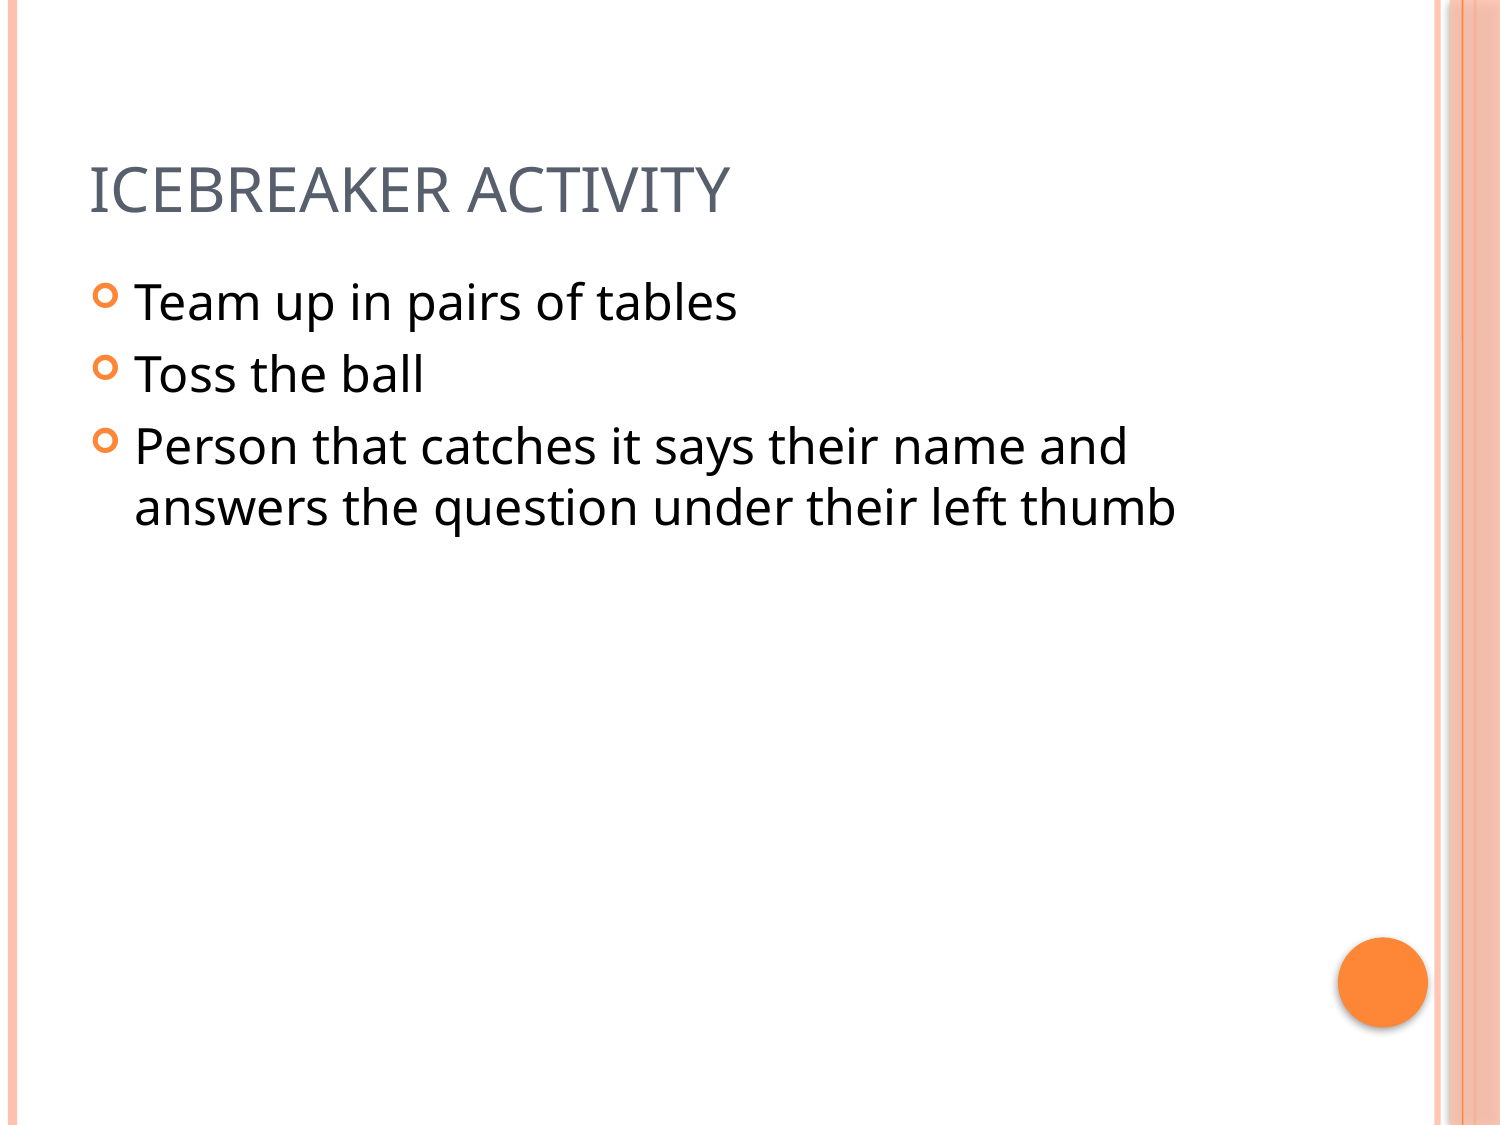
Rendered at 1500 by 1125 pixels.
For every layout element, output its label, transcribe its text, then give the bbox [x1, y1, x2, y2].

list Team up in pairs of tables Toss the ball Person that catches it says their name and answers the question under their left thumb [75, 262, 1300, 1062]
title Icebreaker Activity [75, 45, 1300, 233]
